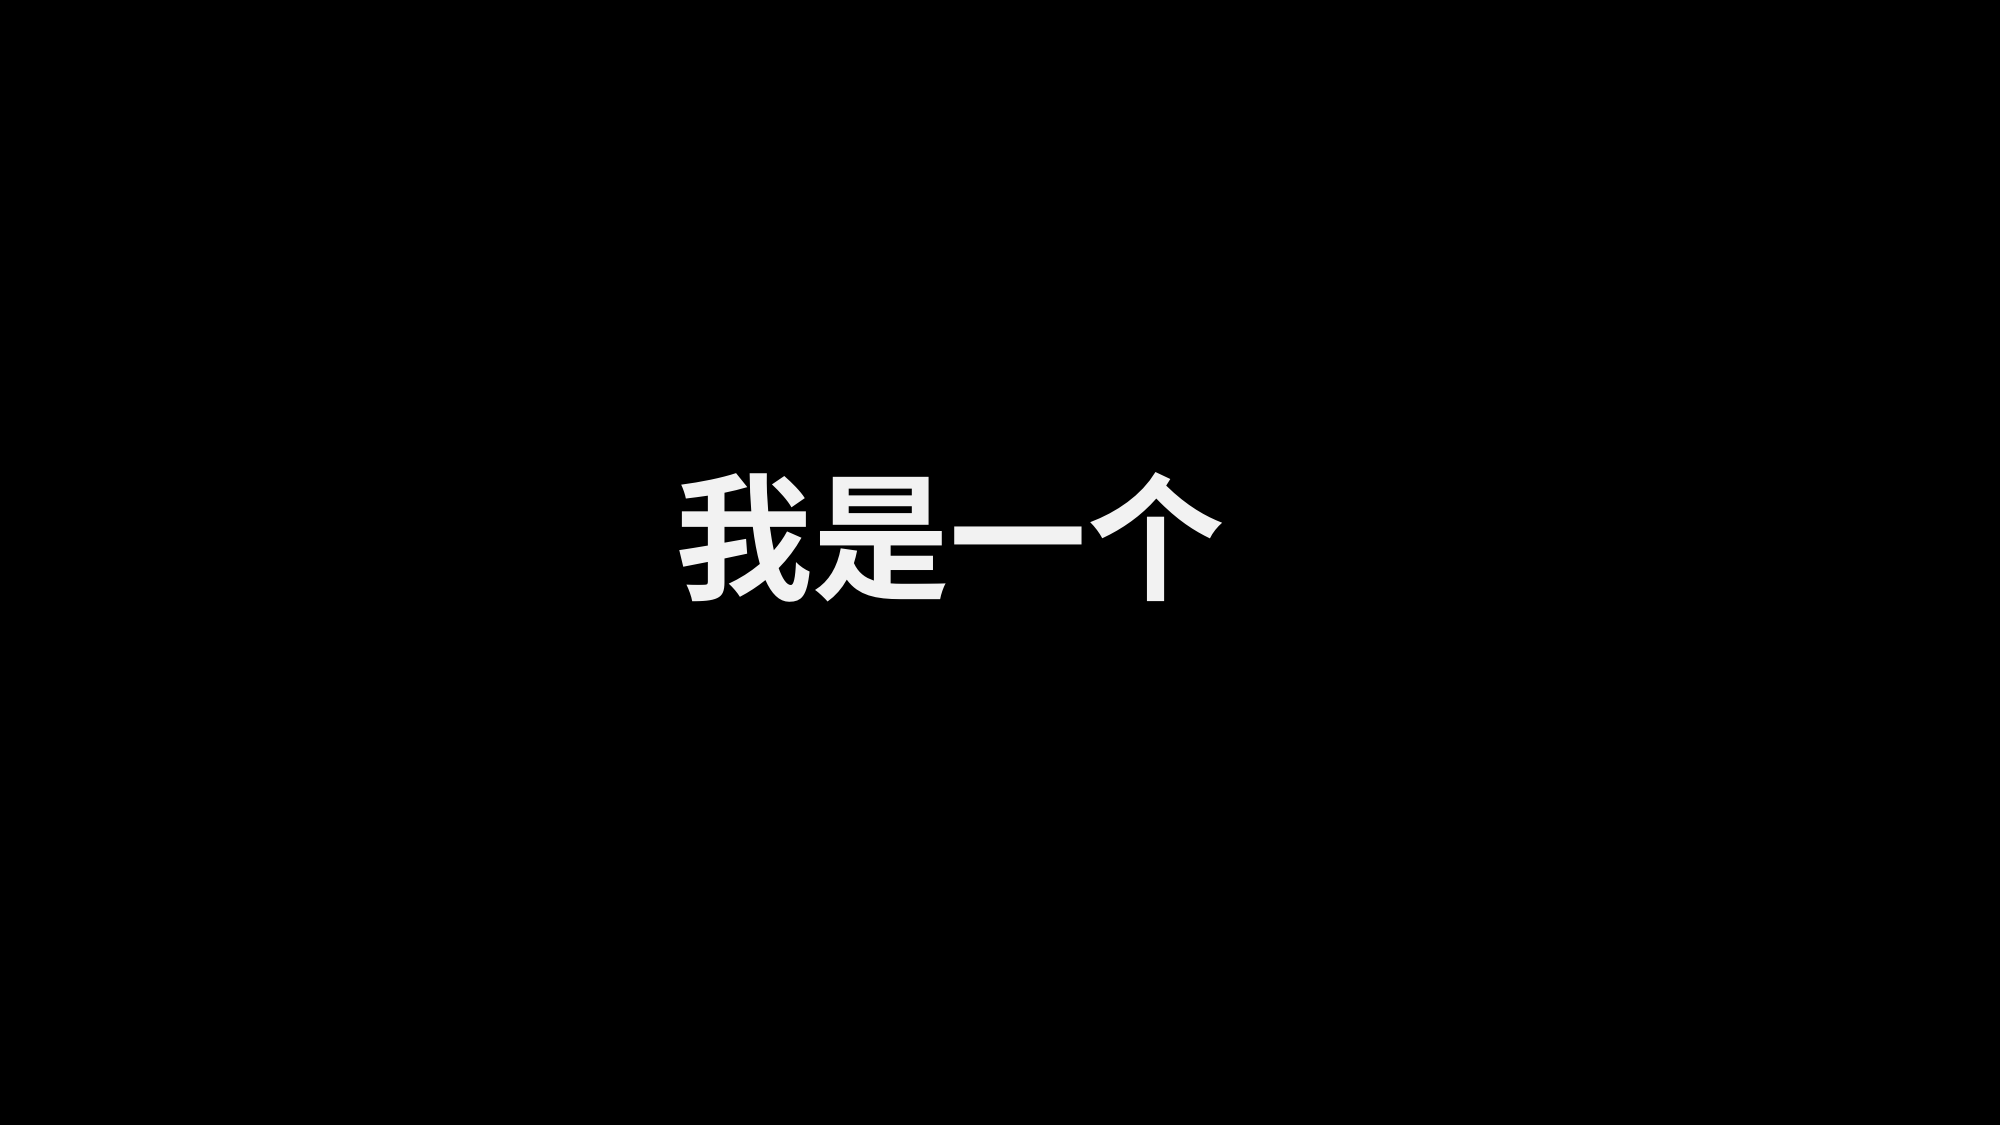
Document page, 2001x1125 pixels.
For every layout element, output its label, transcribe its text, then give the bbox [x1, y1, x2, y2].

text_box 我是一个 [674, 452, 1226, 618]
